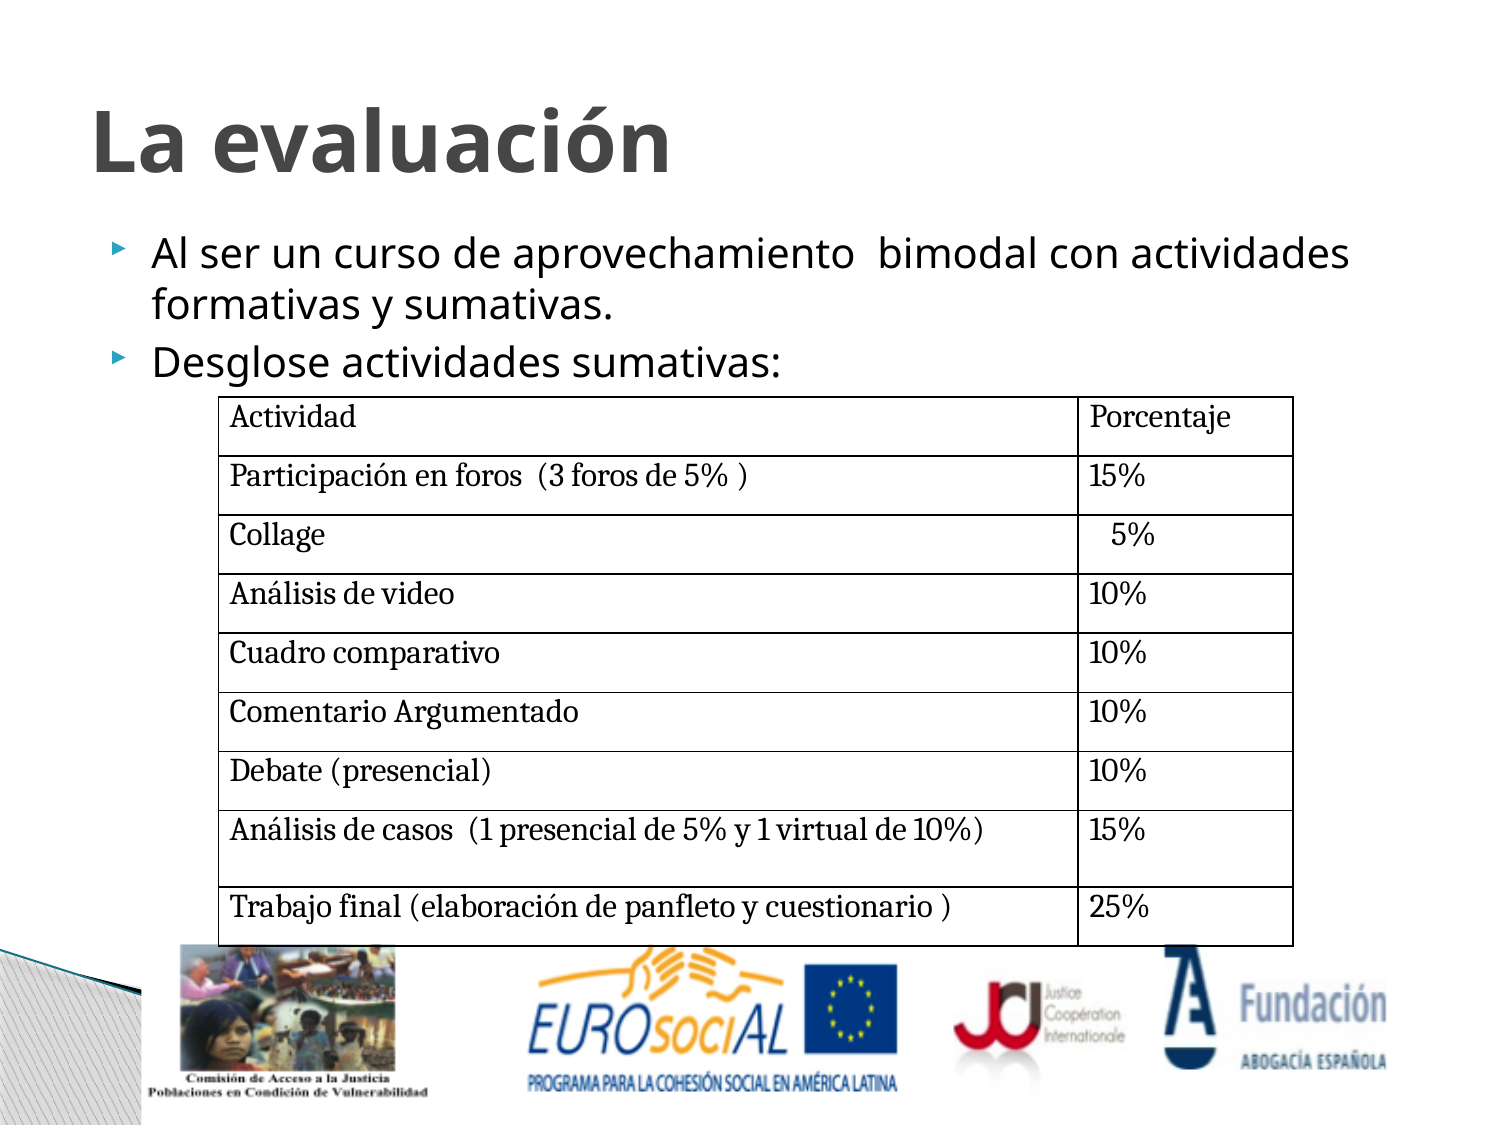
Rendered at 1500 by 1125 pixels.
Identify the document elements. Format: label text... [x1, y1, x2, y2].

table_cell 10% [1079, 634, 1292, 692]
table_cell Trabajo final (elaboración de panfleto y cuestionario ) [219, 888, 1077, 943]
table_cell Análisis de casos (1 presencial de 5% y 1 virtual de 10%) [219, 811, 1077, 886]
table_cell Debate (presencial) [219, 752, 1077, 810]
list Al ser un curso de aprovechamiento bimodal con actividades formativas y sumativas. Desglose actividades sumativas: [76, 219, 1427, 488]
picture [140, 943, 1388, 1125]
table_cell Cuadro comparativo [219, 634, 1077, 692]
table_cell 15% [1079, 811, 1292, 886]
table_cell 10% [1079, 752, 1292, 810]
table_cell Participación en foros (3 foros de 5% ) [219, 457, 1077, 514]
table_cell 10% [1079, 575, 1292, 632]
table_cell 25% [1079, 888, 1292, 943]
table_cell 10% [1079, 693, 1292, 751]
table_cell Comentario Argumentado [219, 693, 1077, 751]
table_cell 5% [1079, 516, 1292, 573]
table_header Porcentaje [1079, 398, 1292, 455]
table_cell Análisis de video [219, 575, 1077, 632]
table_cell 15% [1079, 457, 1292, 514]
table_header Actividad [219, 398, 1077, 455]
table_cell Collage [219, 516, 1077, 573]
title La evaluación [75, 45, 1425, 233]
